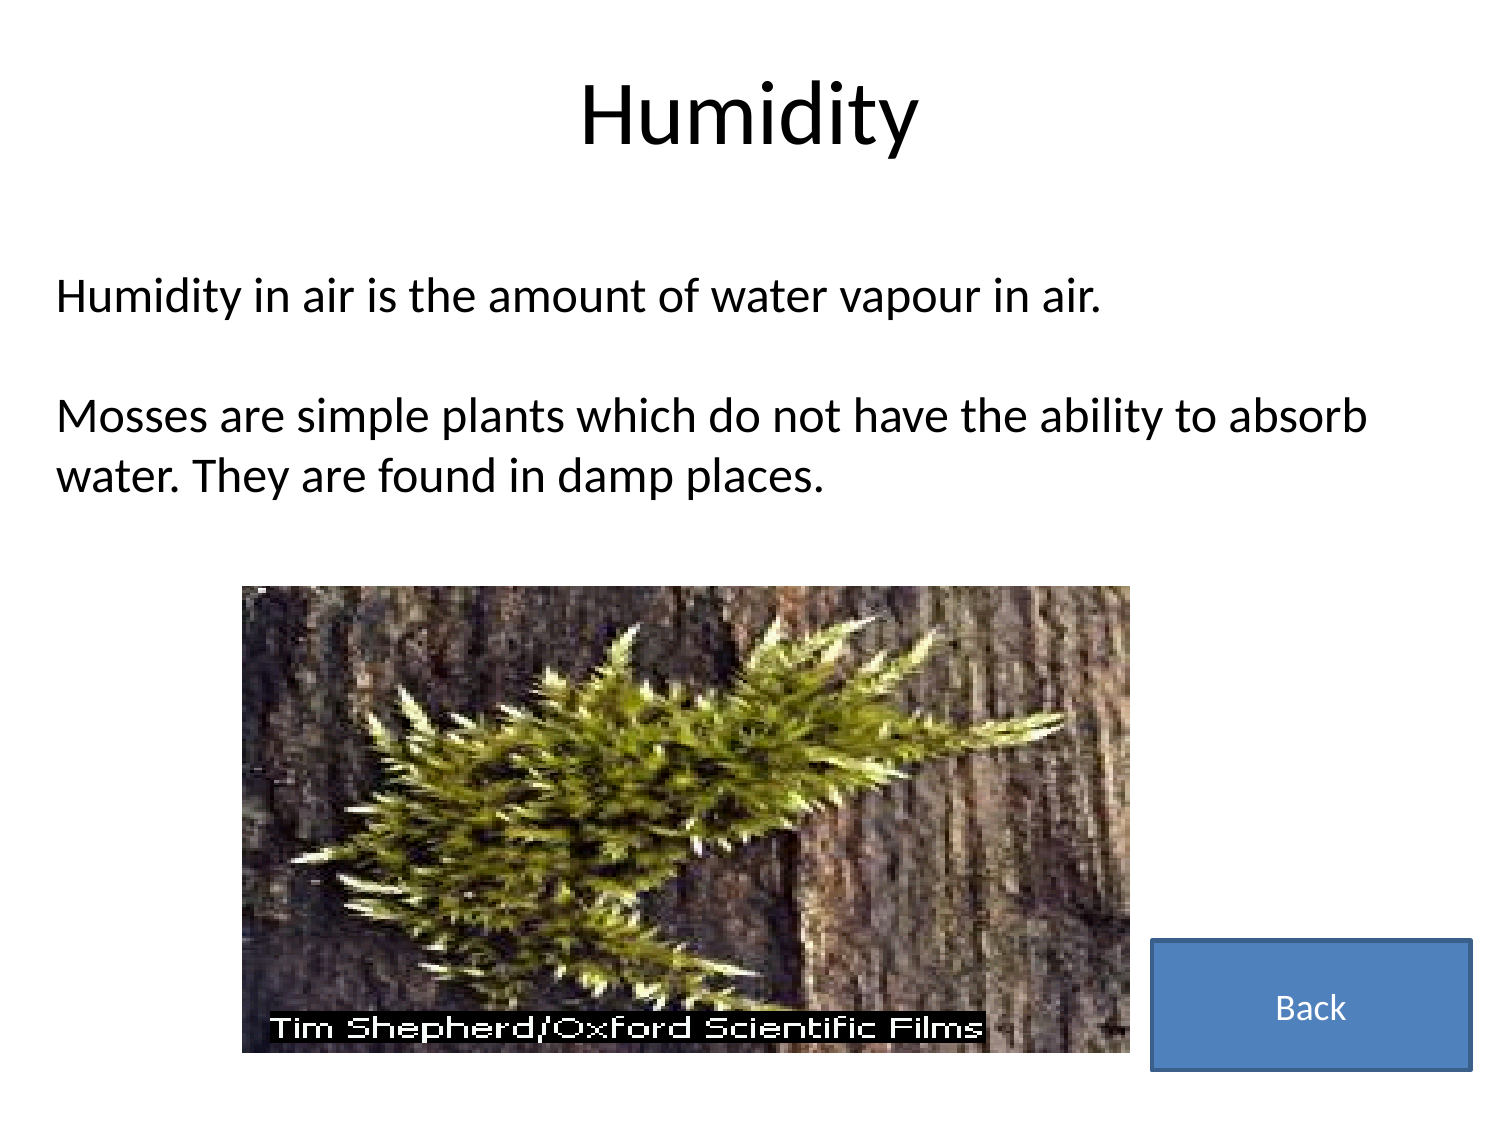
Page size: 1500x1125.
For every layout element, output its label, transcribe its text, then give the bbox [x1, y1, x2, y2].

text_box Humidity in air is the amount of water vapour in air. Mosses are simple plants which do not have the ability to absorb water. They are found in damp places. [41, 255, 1400, 511]
text_box Humidity [74, 45, 1425, 233]
text_box Back [1150, 938, 1473, 1072]
picture [241, 585, 1130, 1053]
